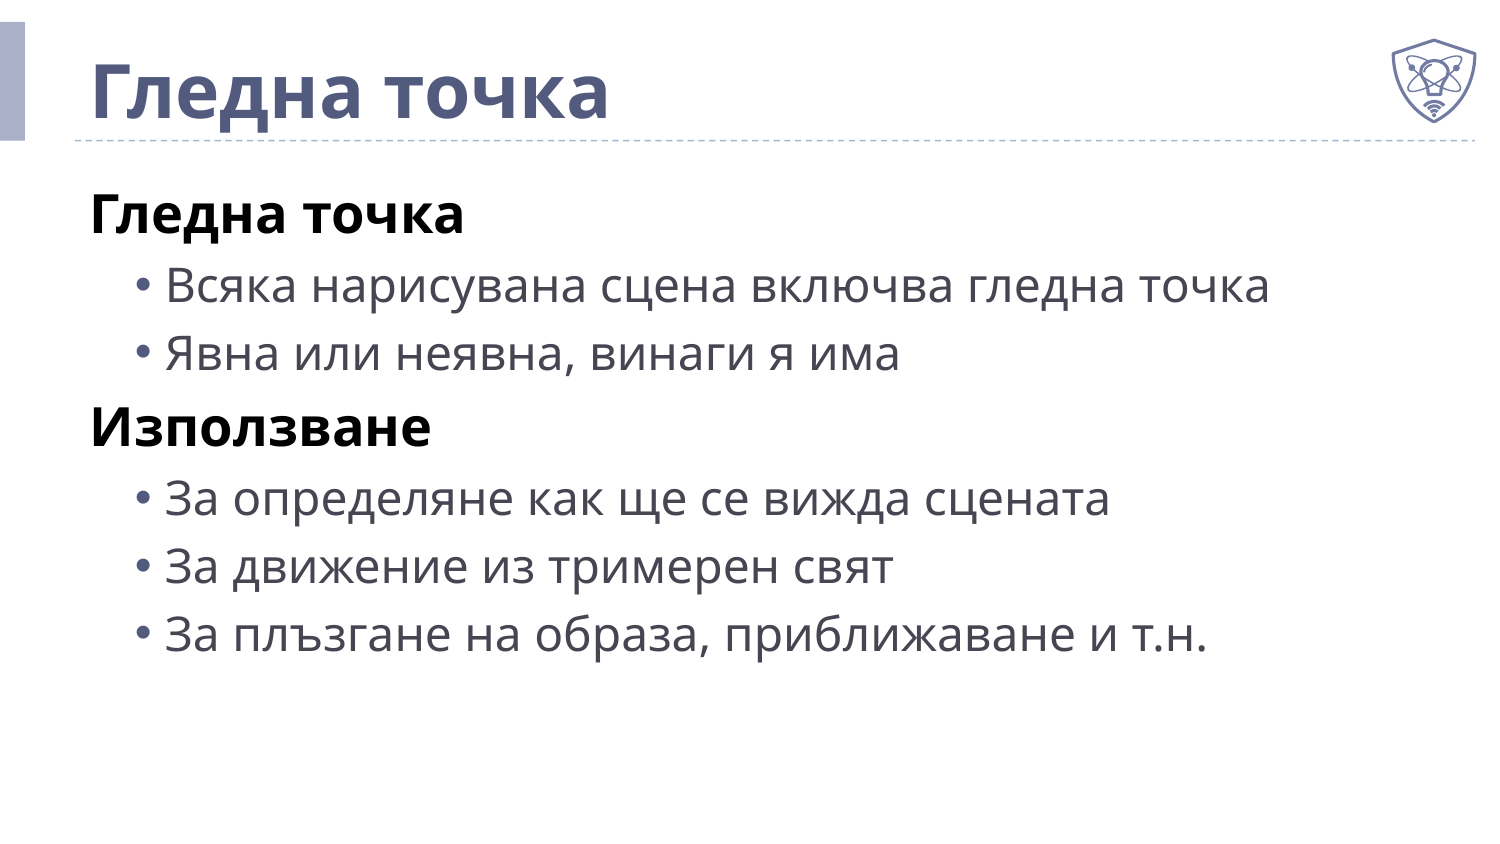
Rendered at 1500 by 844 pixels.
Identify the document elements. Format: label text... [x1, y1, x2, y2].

list Гледна точка Всяка нарисувана сцена включва гледна точка Явна или неявна, винаги я има Използване За определяне как ще се вижда сцената За движение из тримерен свят За плъзгане на образа, приближаване и т.н. [75, 171, 1475, 835]
title Гледна точка [75, 18, 1475, 141]
